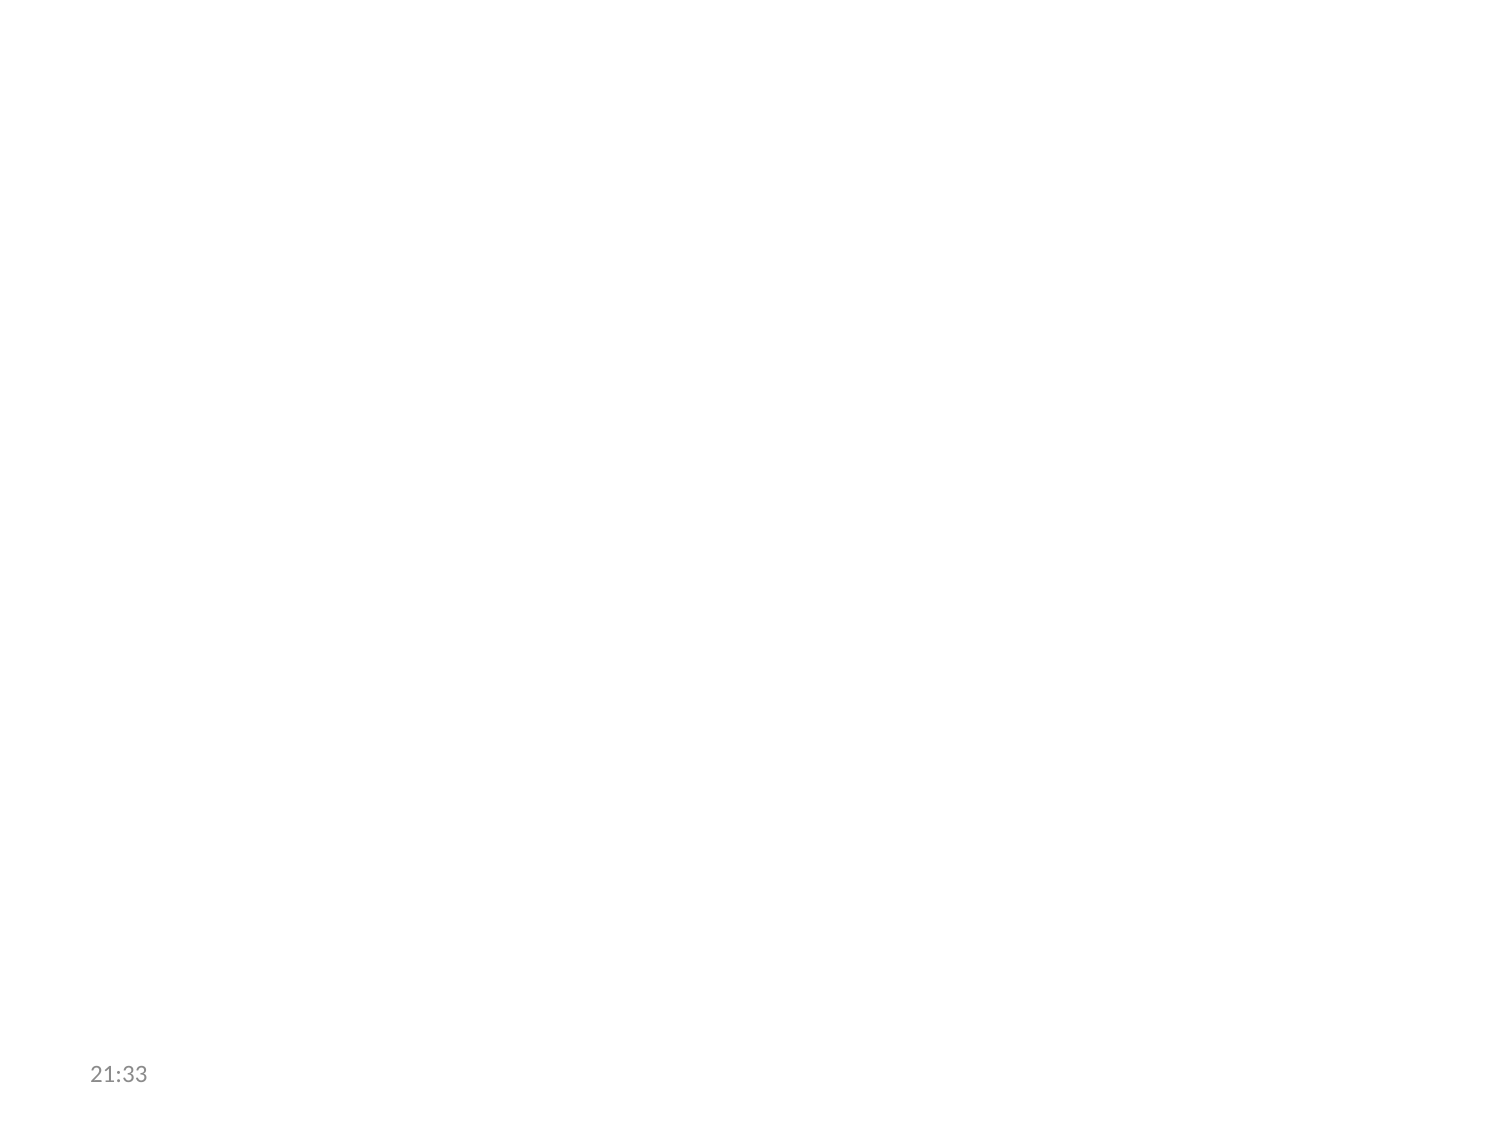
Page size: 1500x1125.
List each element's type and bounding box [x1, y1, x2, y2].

slide_number [75, 1042, 425, 1103]
